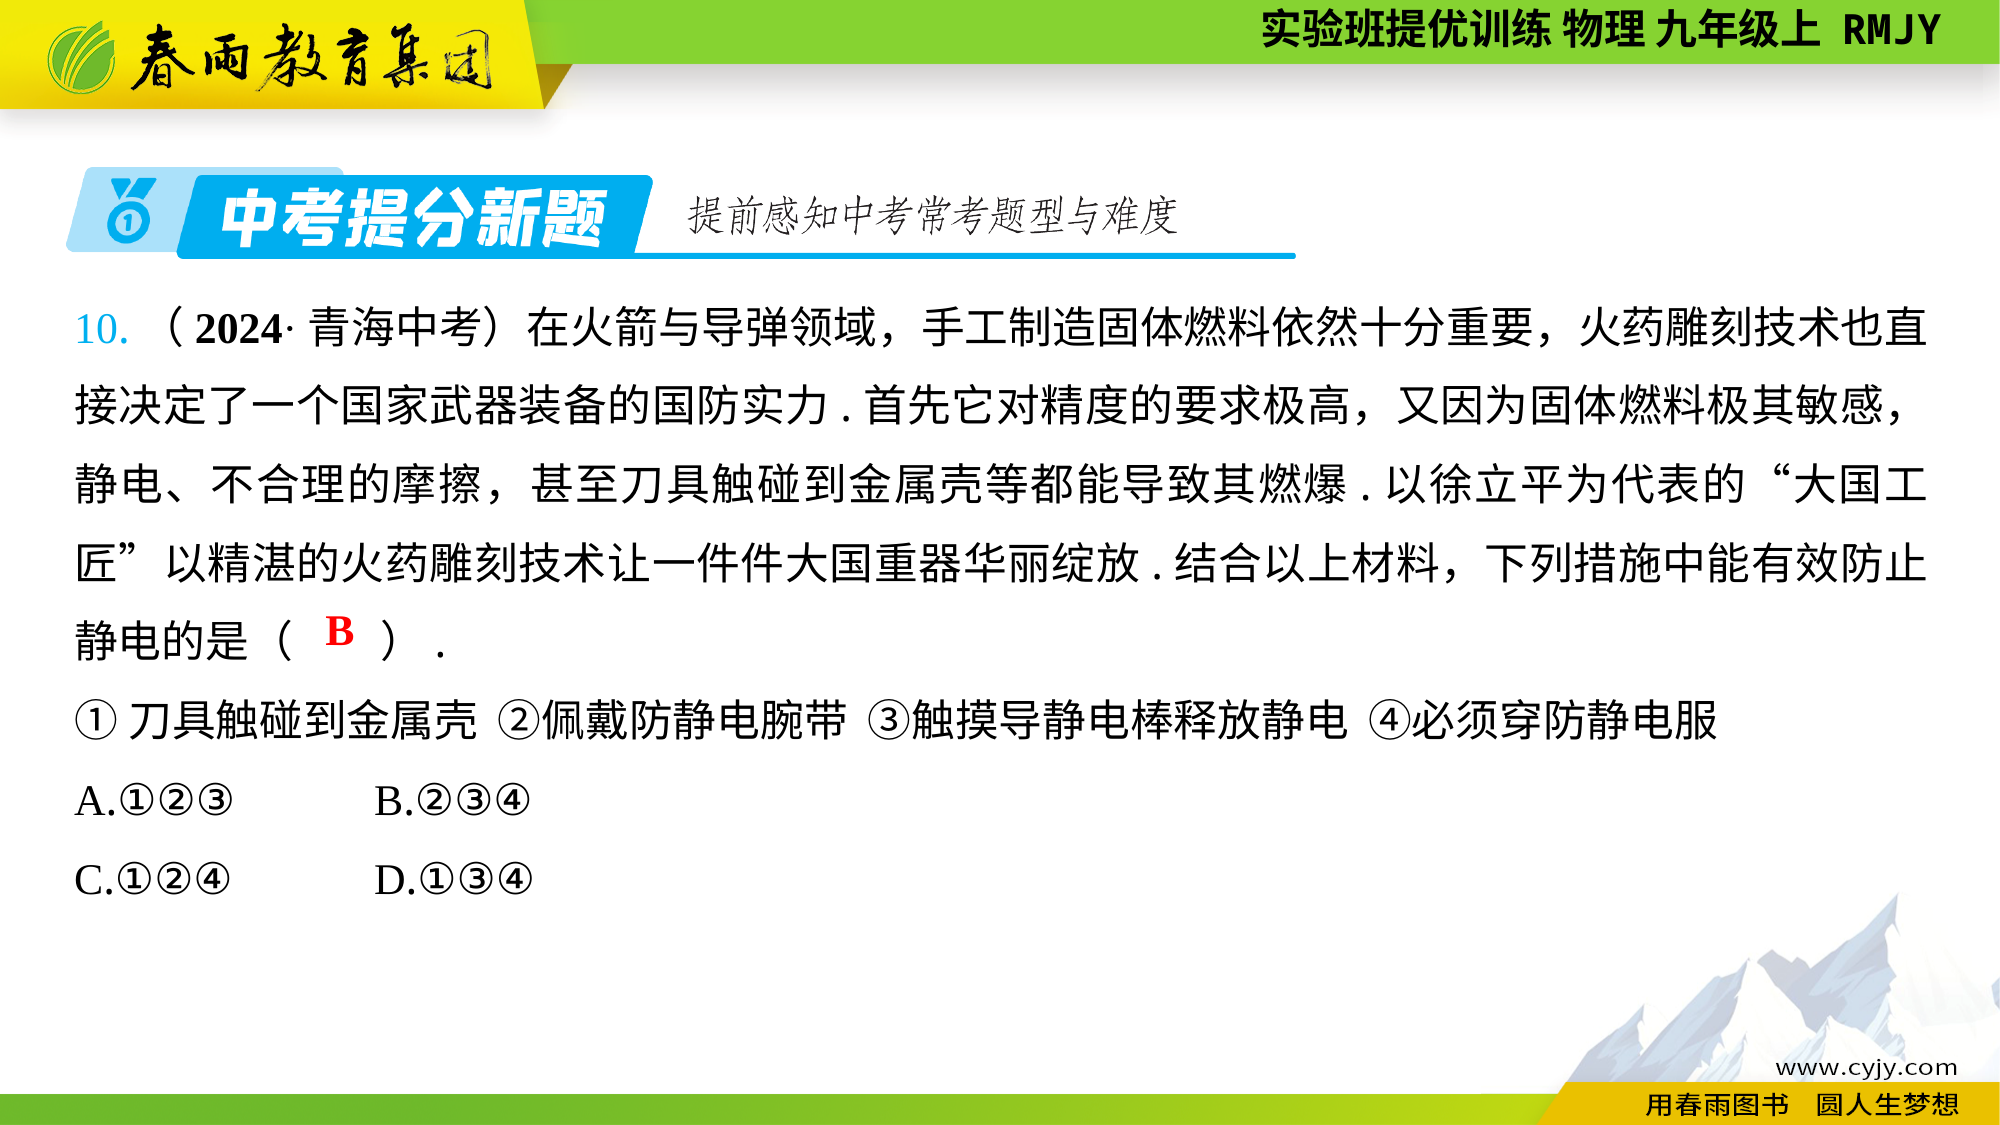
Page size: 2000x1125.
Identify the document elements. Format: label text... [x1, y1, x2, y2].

picture [0, 0, 2000, 1125]
list 10.（2024·青海中考）在火箭与导弹领域，手工制造固体燃料依然十分重要，火药雕刻技术也直接决定了一个国家武器装备的国防实力.首先它对精度的要求极高，又因为固体燃料极其敏感，静电、不合理的摩擦，甚至刀具触碰到金属壳等都能导致其燃爆.以徐立平为代表的“大国工匠”以精湛的火药雕刻技术让一件件大国重器华丽绽放.结合以上材料，下列措施中能有效防止静电的是（ ）. ①刀具触碰到金属壳 ②佩戴防静电腕带 ③触摸导静电棒释放静电 ④必须穿防静电服 A.①②③ B.②③④ C.①②④ D.①③④ [59, 265, 1944, 917]
text_box B [310, 593, 370, 662]
